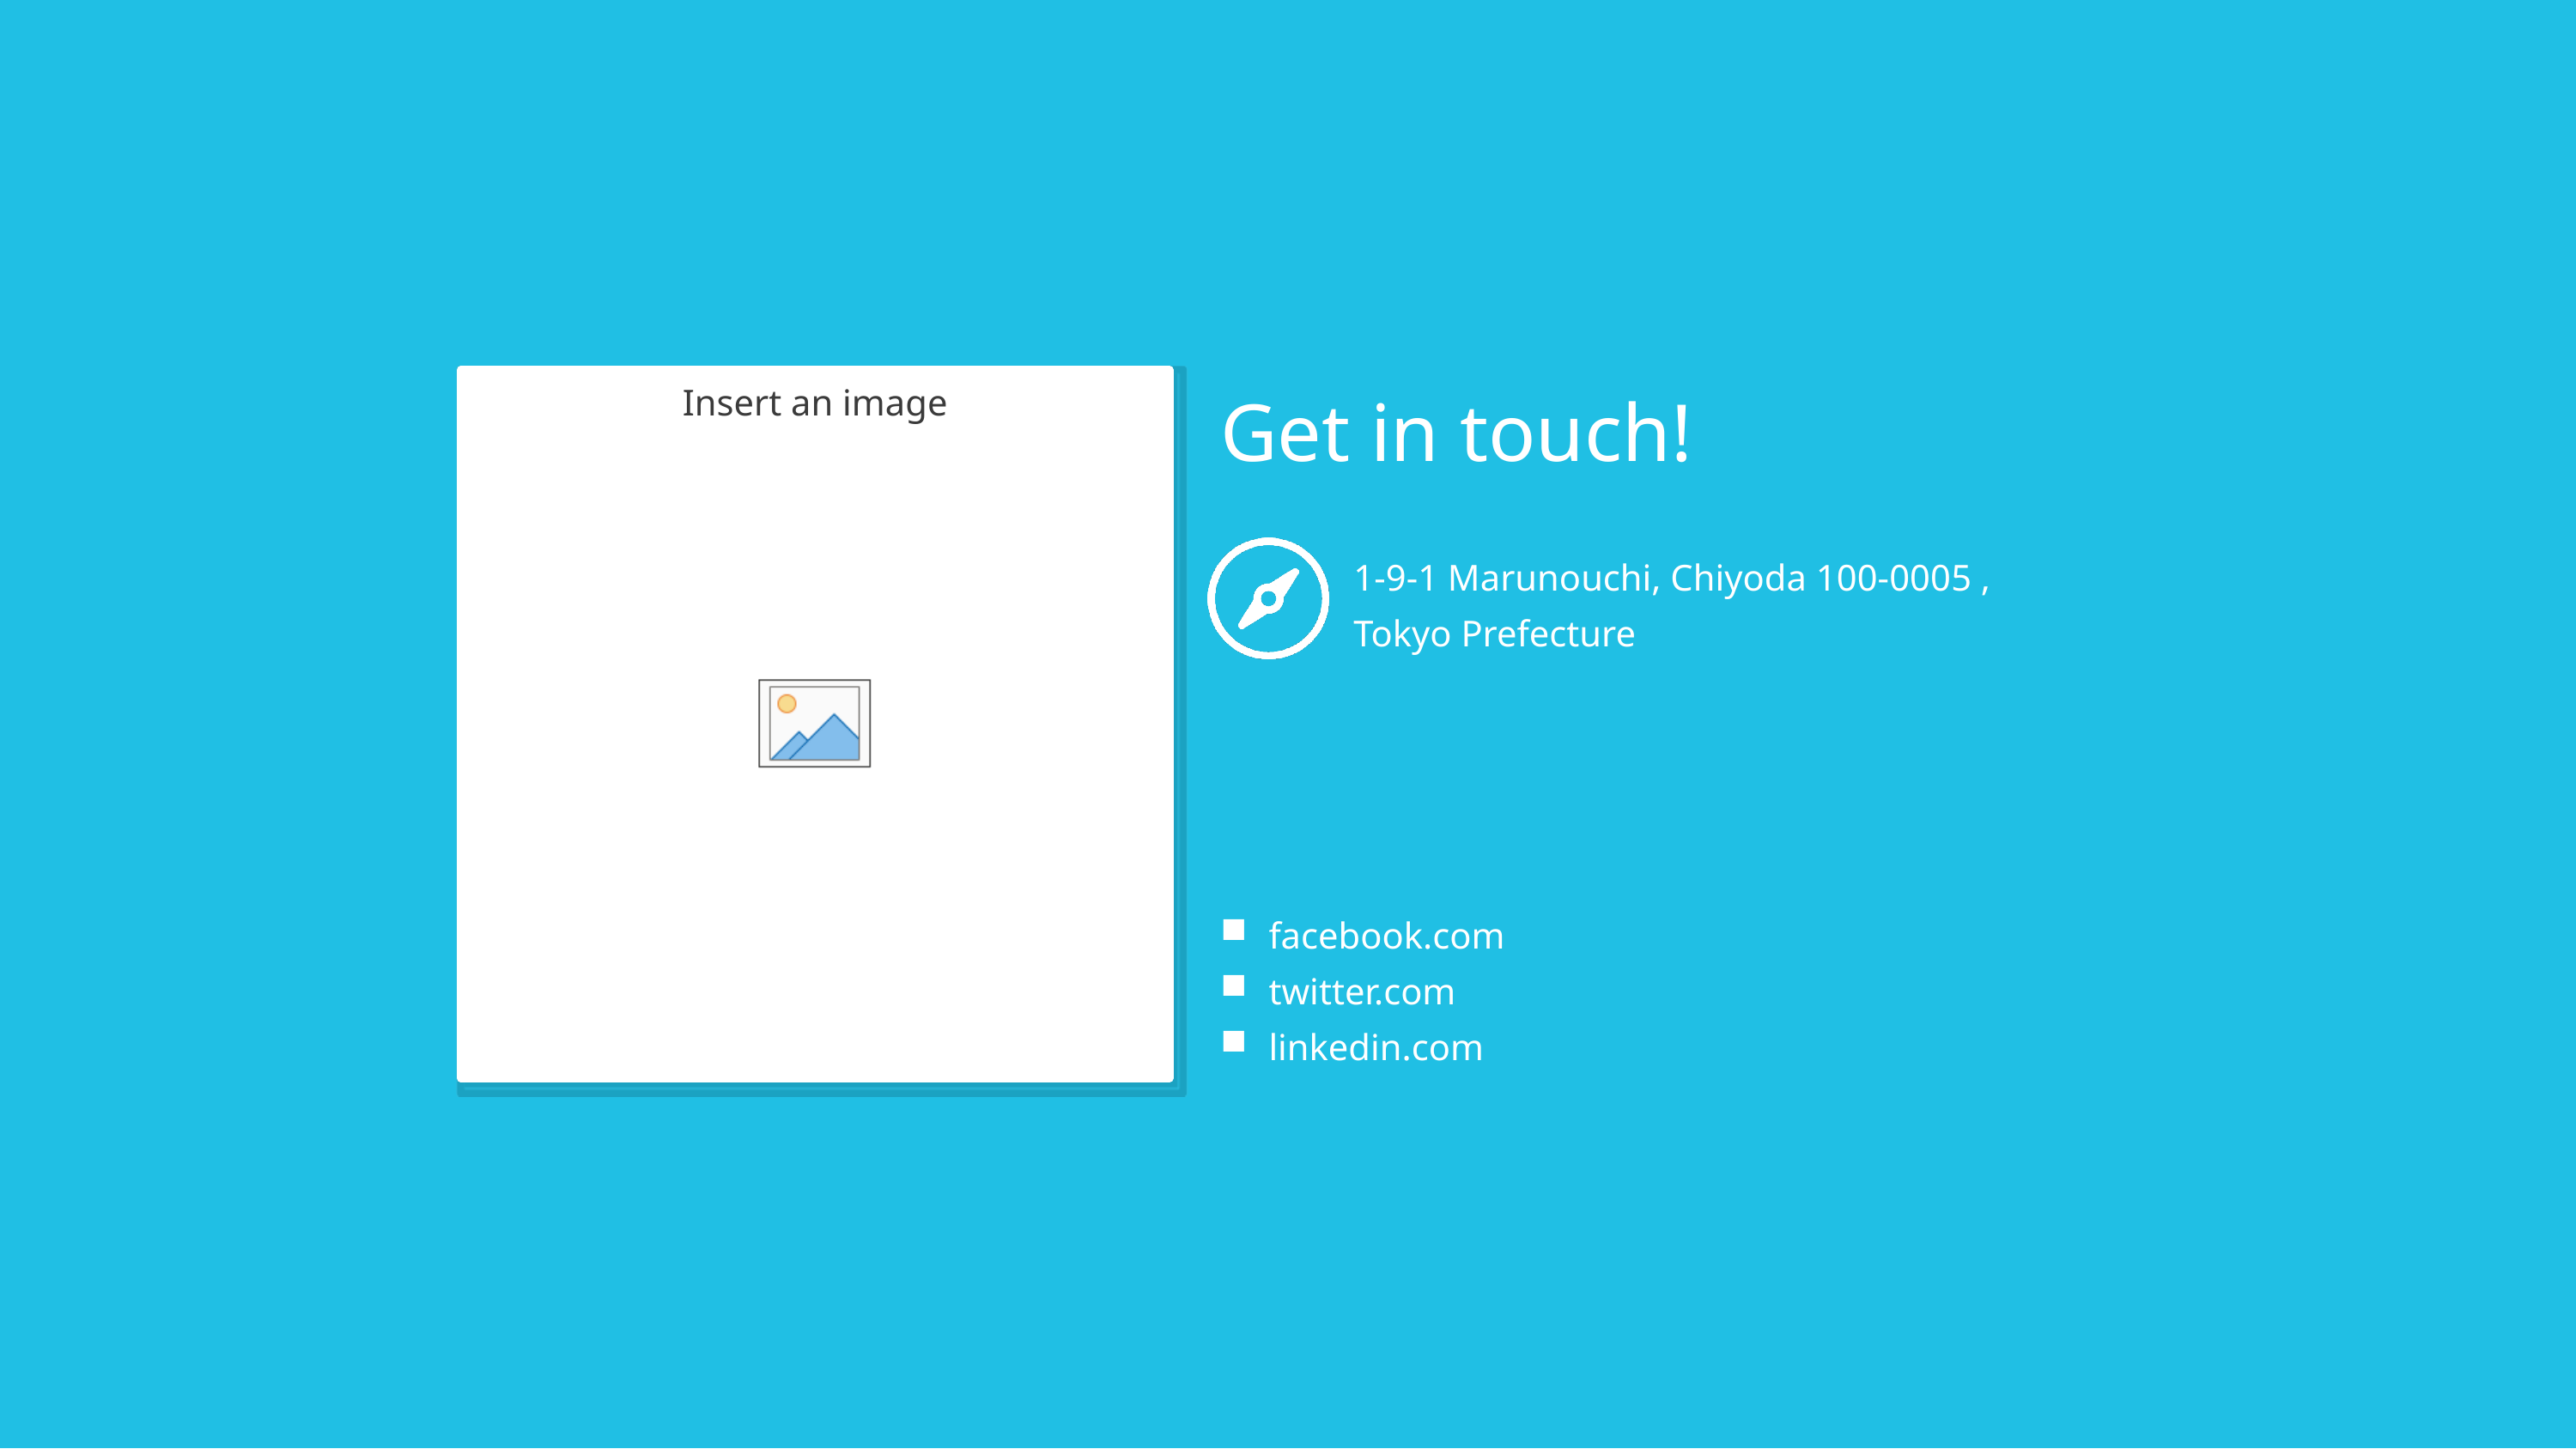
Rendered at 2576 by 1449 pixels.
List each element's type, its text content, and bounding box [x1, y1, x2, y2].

picture [1207, 537, 1329, 659]
list Get in touch! [1207, 373, 2242, 484]
list 1-9-1 Marunouchi, Chiyoda 100-0005 , Tokyo Prefecture [1340, 528, 2243, 668]
list facebook.com twitter.com linkedin.com [1207, 800, 2243, 1075]
picture [465, 373, 1166, 1075]
